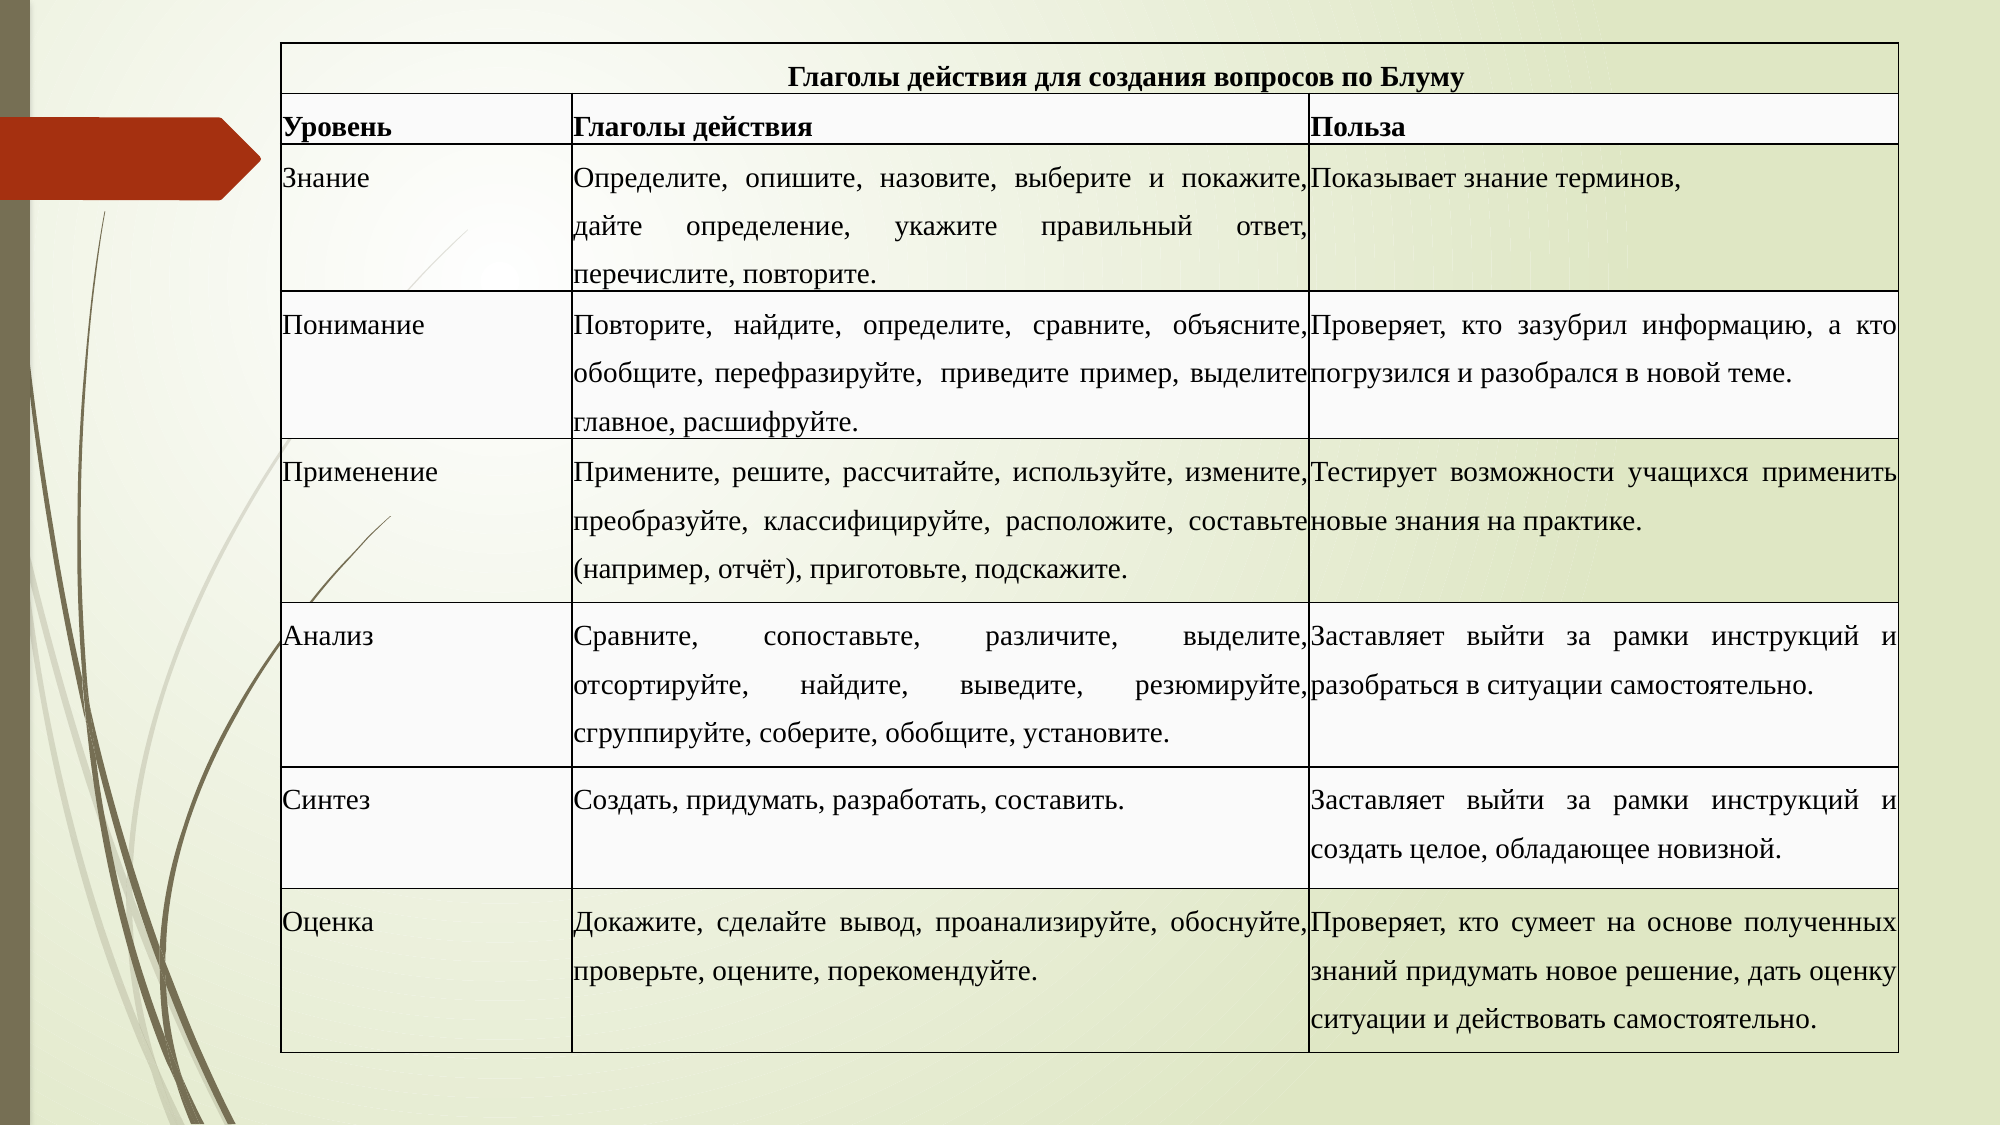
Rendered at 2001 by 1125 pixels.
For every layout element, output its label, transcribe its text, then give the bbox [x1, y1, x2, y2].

table_cell Польза [1310, 94, 1898, 143]
table_cell Тестирует возможности учащихся применить новые знания на практике. [1310, 439, 1898, 602]
table_cell Докажите, сделайте вывод, проанализируйте, обоснуйте, проверьте, оцените, порекомендуйте. [573, 889, 1308, 1052]
table_cell Знание [282, 145, 571, 290]
table_cell Определите, опишите, назовите, выберите и покажите, дайте определение, укажите правильный ответ, перечислите, повторите. [573, 145, 1308, 290]
table_cell Уровень [282, 94, 571, 143]
table_cell Примените, решите, рассчитайте, используйте, измените, преобразуйте, классифицируйте, расположите, составьте (например, отчёт), приготовьте, подскажите. [573, 439, 1308, 602]
table_cell Сравните, сопоставьте, различите, выделите, отсортируйте, найдите, выведите, резюмируйте, сгруппируйте, соберите, обобщите, установите. [573, 603, 1308, 766]
table_header Глаголы действия для создания вопросов по Блуму [282, 44, 1898, 93]
table_cell Оценка [282, 889, 571, 1052]
table_cell Понимание [282, 292, 571, 438]
table_cell Анализ [282, 603, 571, 766]
table_cell Заставляет выйти за рамки инструкций и разобраться в ситуации самостоятельно. [1310, 603, 1898, 766]
table_cell Повторите, найдите, определите, сравните, объясните, обобщите, перефразируйте, приведите пример, выделите главное, расшифруйте. [573, 292, 1308, 438]
table_cell Применение [282, 439, 571, 602]
table_cell Показывает знание терминов, [1310, 145, 1898, 290]
table_cell Заставляет выйти за рамки инструкций и создать целое, обладающее новизной. [1310, 768, 1898, 888]
table_cell Глаголы действия [573, 94, 1308, 143]
table_cell Создать, придумать, разработать, составить. [573, 768, 1308, 888]
table_cell Проверяет, кто зазубрил информацию, а кто погрузился и разобрался в новой теме. [1310, 292, 1898, 438]
table_cell Синтез [282, 768, 571, 888]
table_cell Проверяет, кто сумеет на основе полученных знаний придумать новое решение, дать оценку ситуации и действовать самостоятельно. [1310, 889, 1898, 1052]
